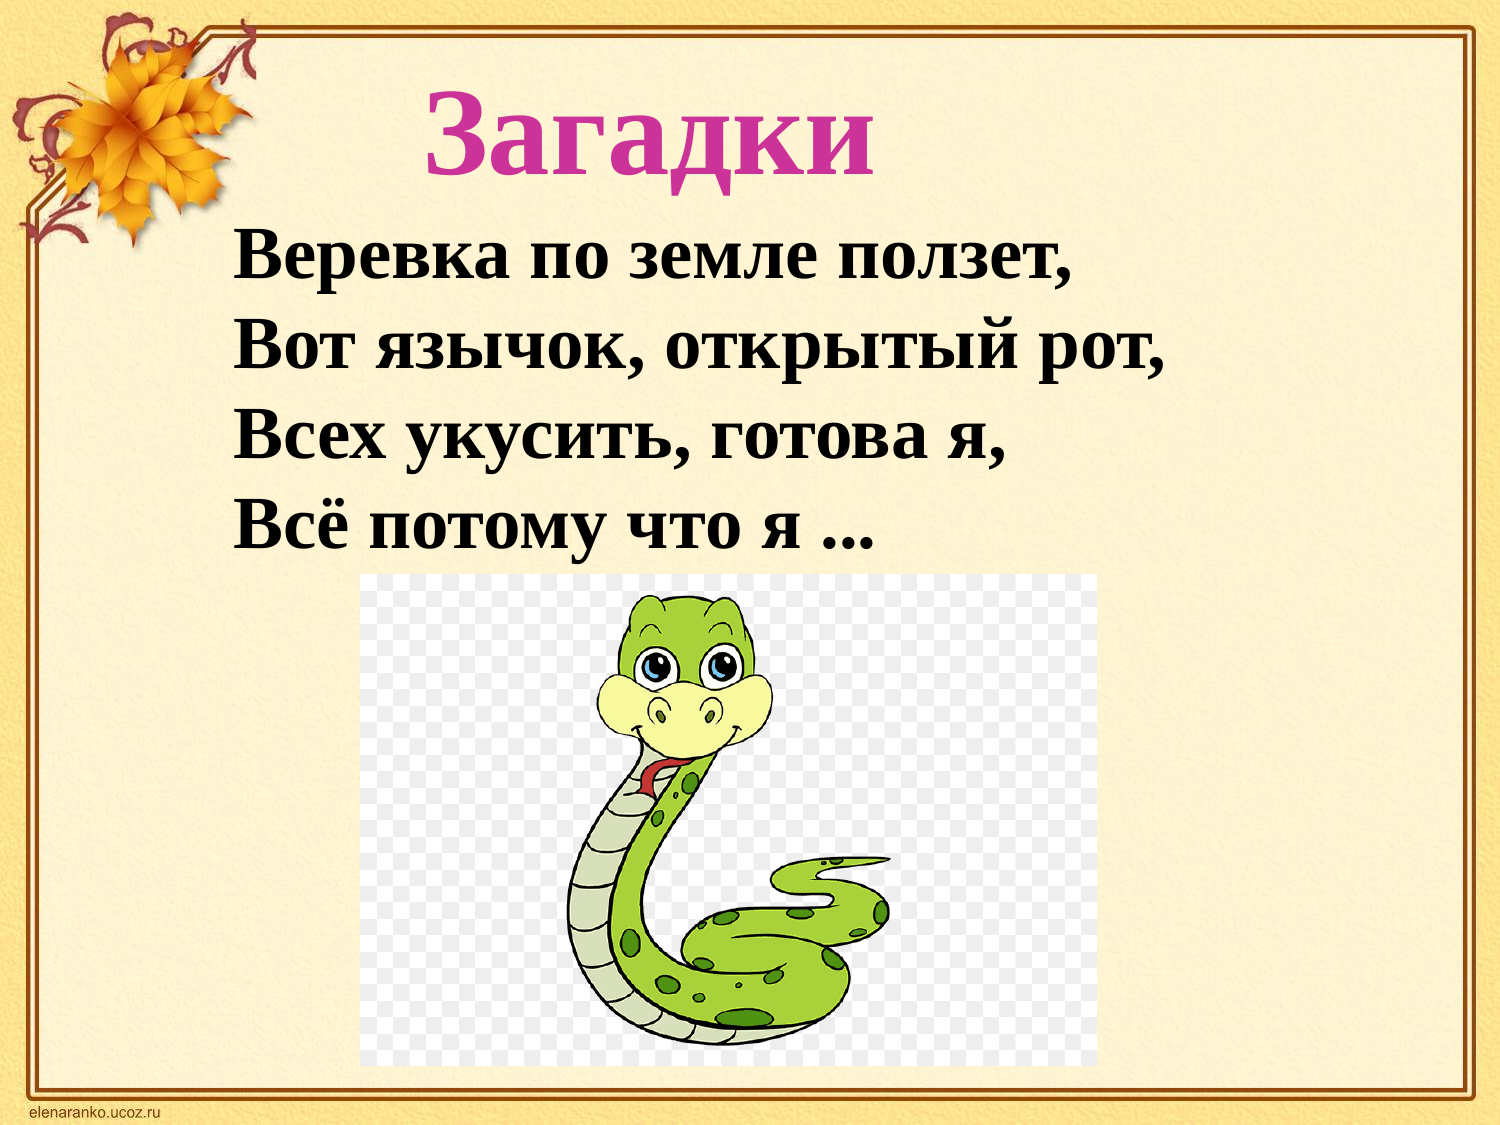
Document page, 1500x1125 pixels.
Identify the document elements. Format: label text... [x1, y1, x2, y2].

text_box Загадки [407, 42, 1128, 196]
picture [0, 0, 1500, 1125]
text_box Веревка по земле ползет, Вот язычок, открытый рот, Всех укусить, готова я, Всё потому что я ... [218, 196, 1247, 571]
